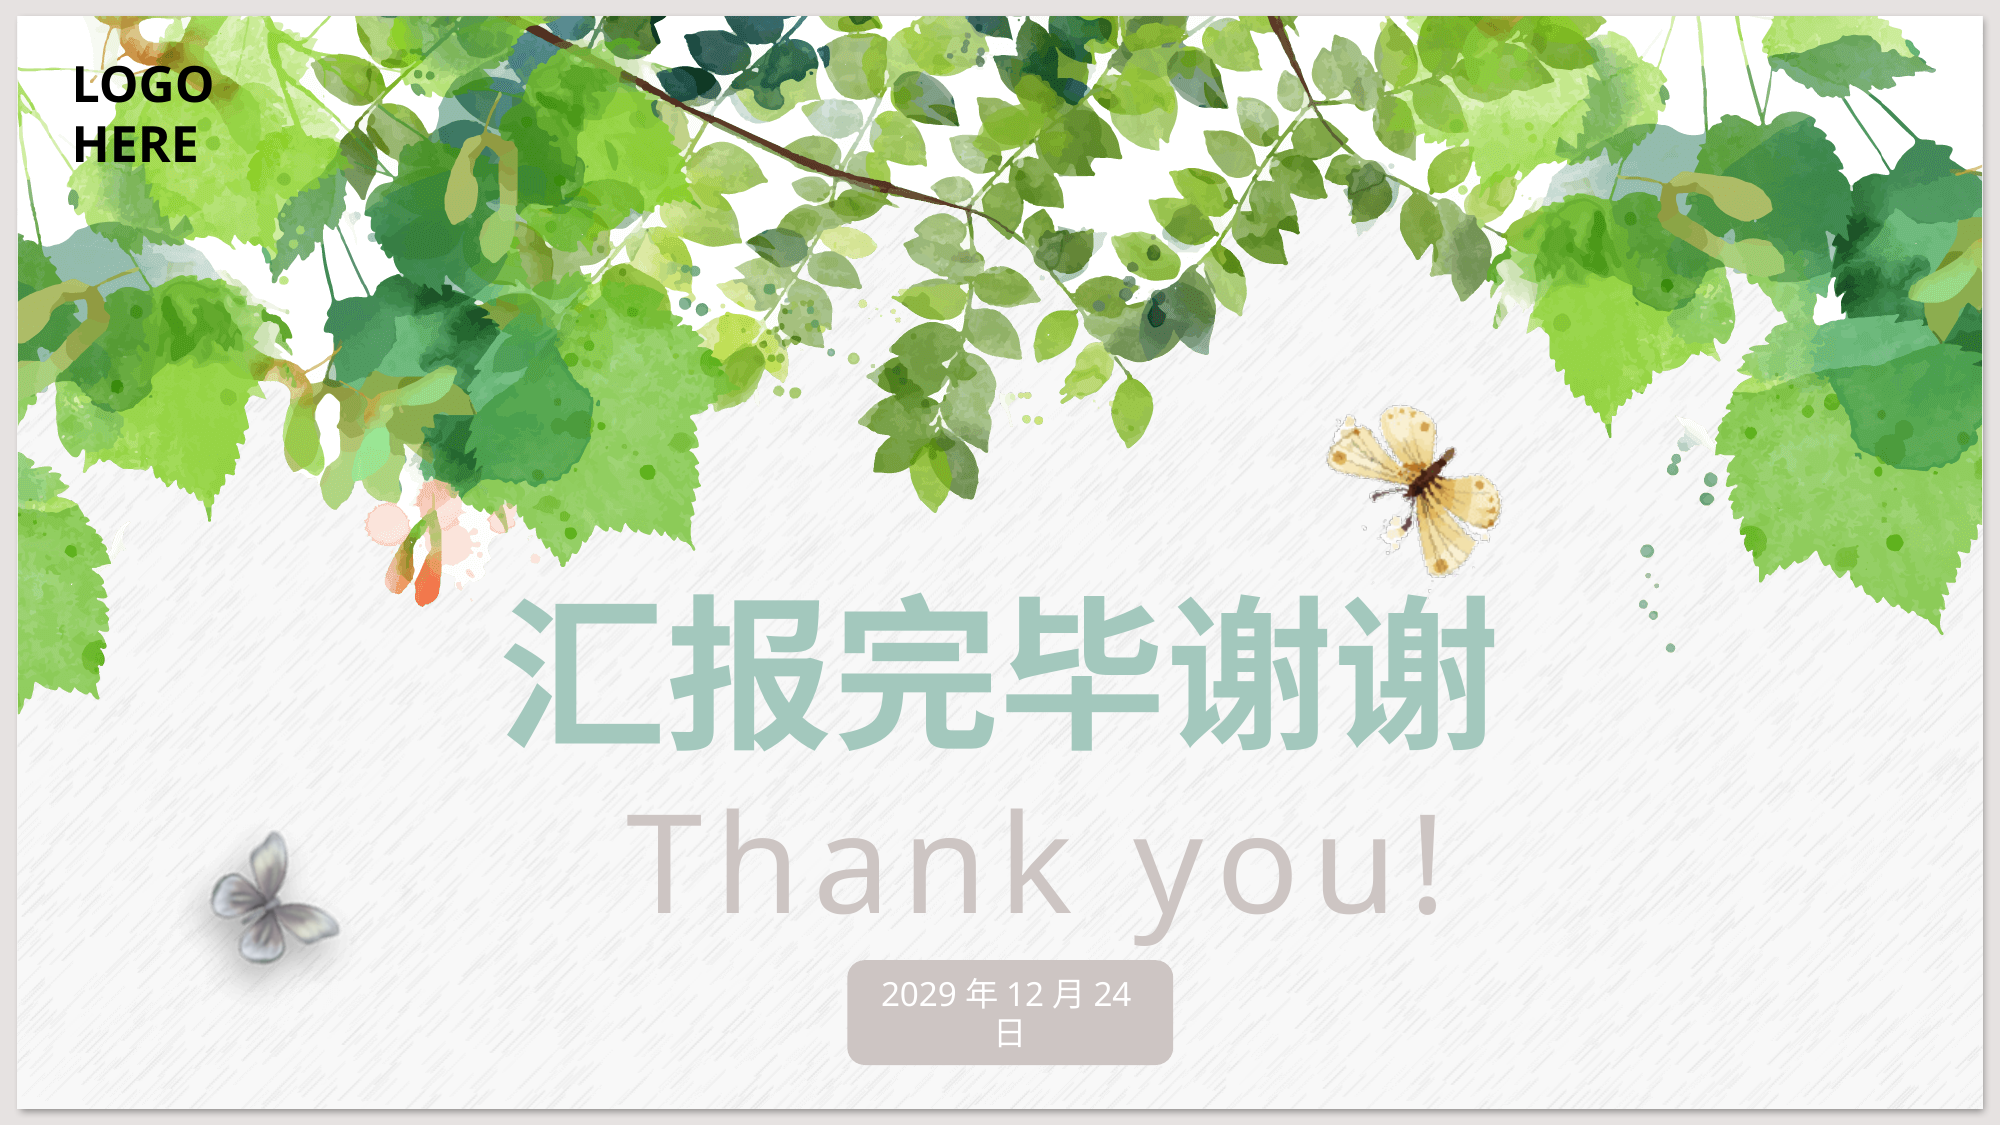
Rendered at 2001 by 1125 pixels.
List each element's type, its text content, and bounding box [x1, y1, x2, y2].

picture [105, 764, 414, 1076]
text_box LOGO HERE [56, 45, 317, 180]
text_box 2029年12月24日 [847, 960, 1174, 1066]
text_box Thank you! [505, 768, 1494, 949]
text_box 汇报完毕谢谢 [357, 562, 1643, 778]
picture [17, 16, 1983, 717]
